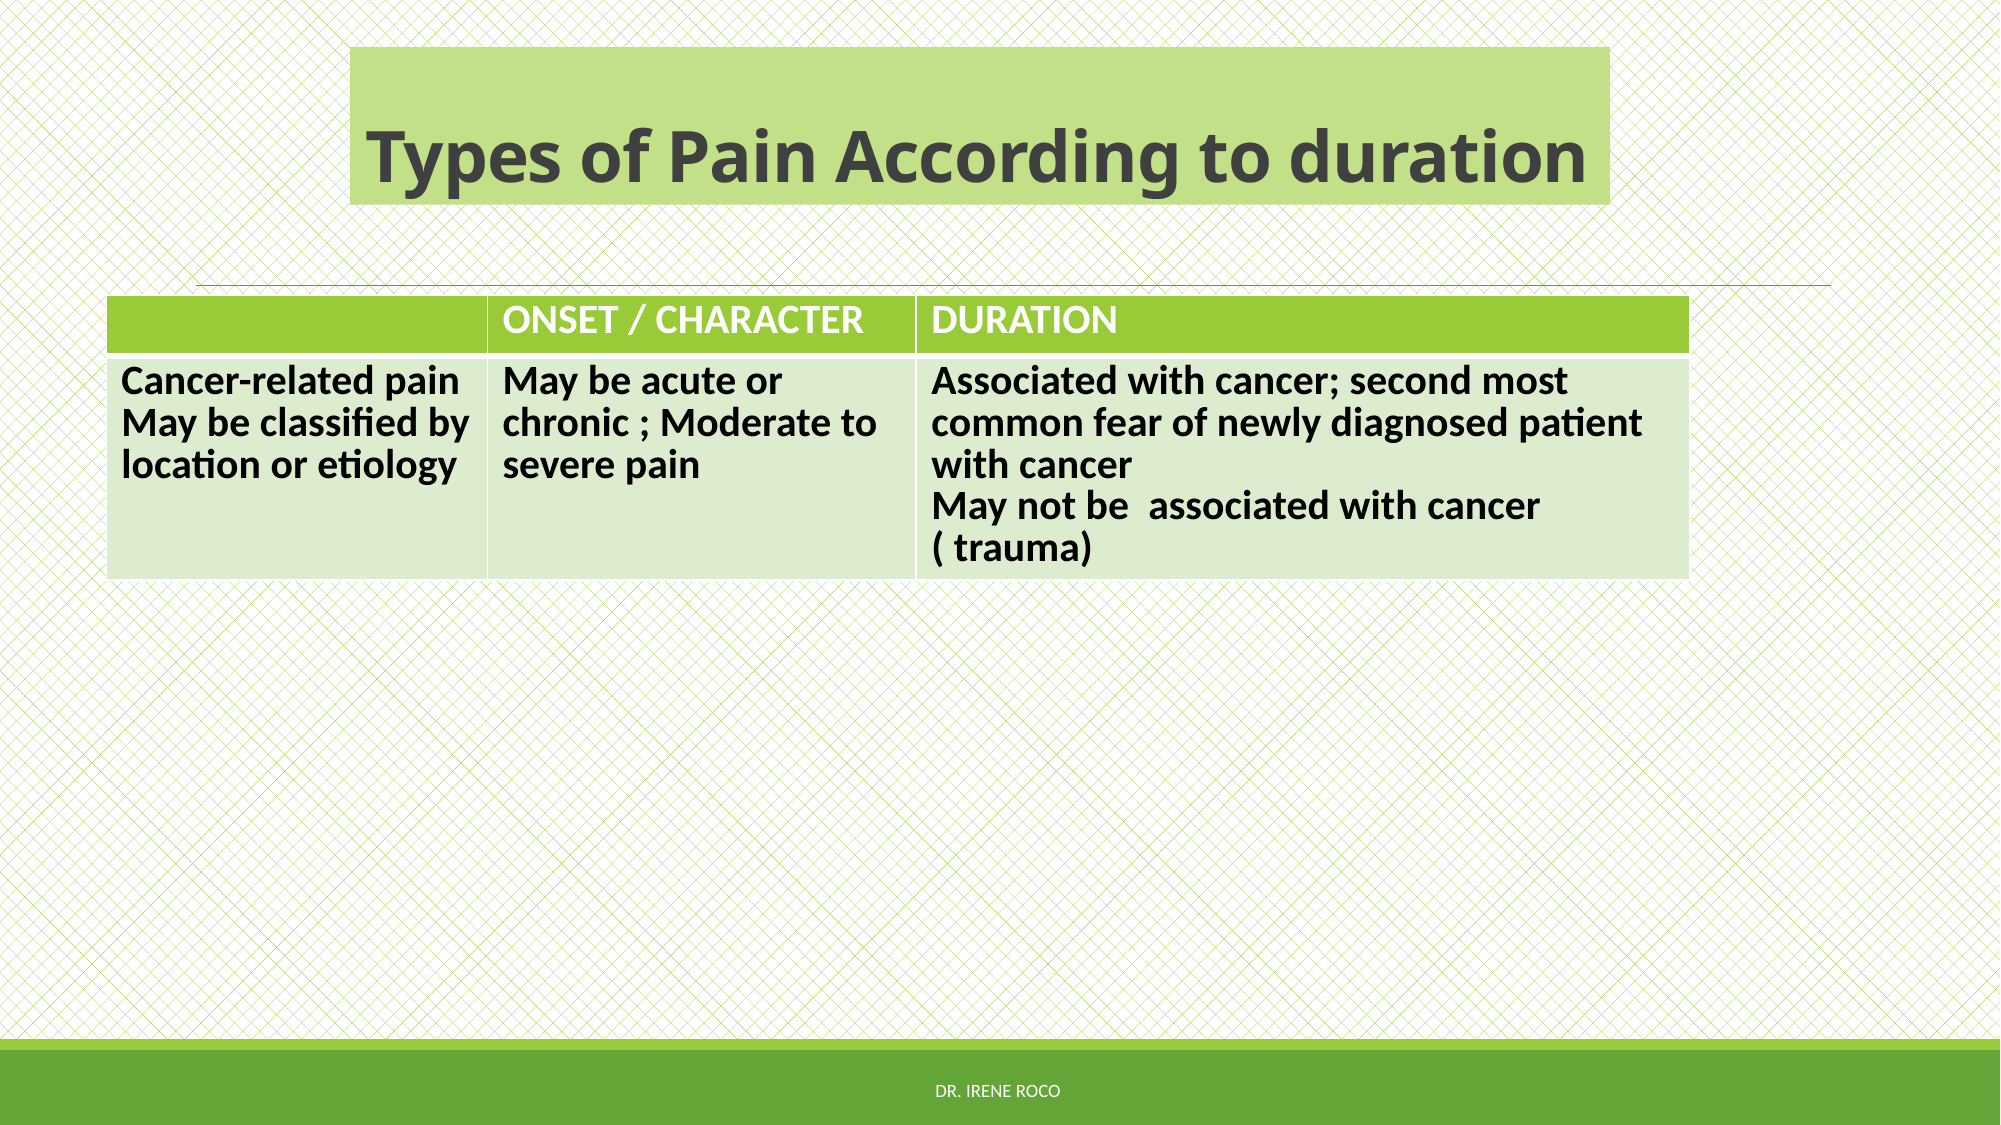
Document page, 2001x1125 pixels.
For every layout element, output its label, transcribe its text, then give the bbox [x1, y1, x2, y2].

table_header DURATION [917, 296, 1689, 353]
table_header [107, 296, 487, 353]
table_header ONSET / CHARACTER [488, 296, 915, 353]
table_cell May be acute or chronic ; Moderate to severe pain [488, 359, 915, 579]
table_cell Cancer-related pain May be classified by location or etiology [107, 359, 487, 579]
table_cell Associated with cancer; second most common fear of newly diagnosed patient with cancer May not be associated with cancer ( trauma) [917, 359, 1689, 579]
footer Dr. Irene Roco [604, 1059, 1396, 1120]
title Types of Pain According to duration [350, 47, 1610, 205]
